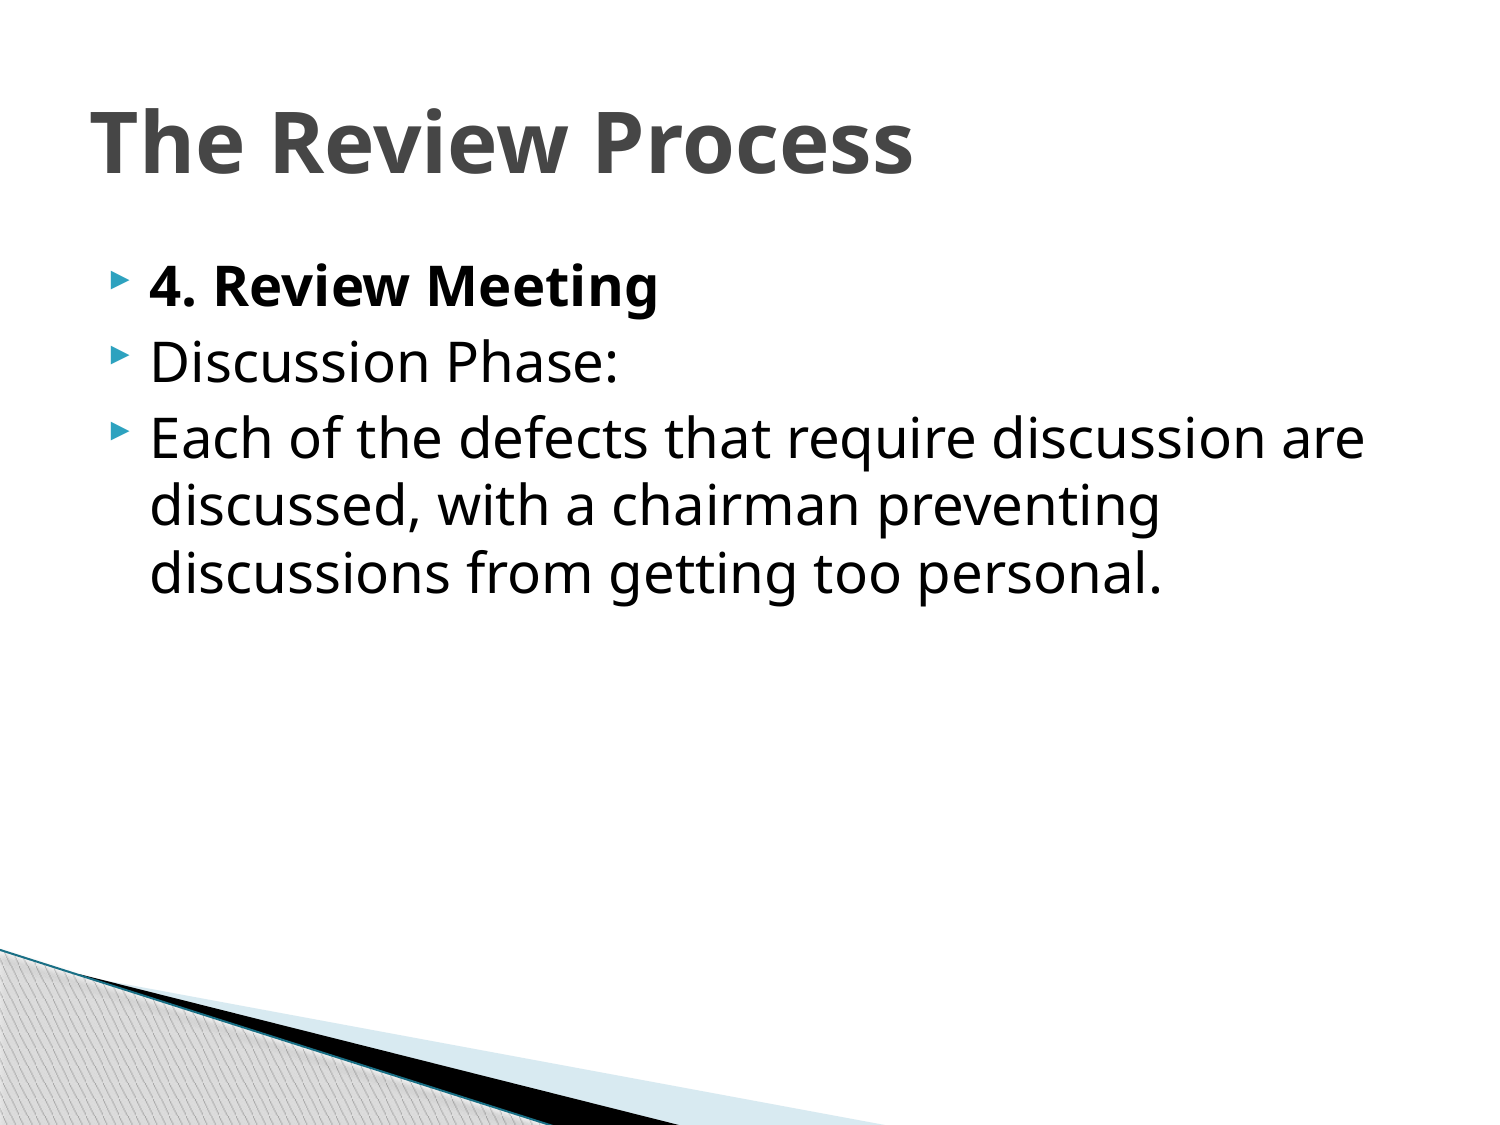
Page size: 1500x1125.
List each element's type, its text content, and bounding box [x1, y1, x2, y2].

list 4. Review Meeting Discussion Phase: Each of the defects that require discussion are discussed, with a chairman preventing discussions from getting too personal. [75, 243, 1388, 1012]
title The Review Process [75, 45, 1425, 233]
